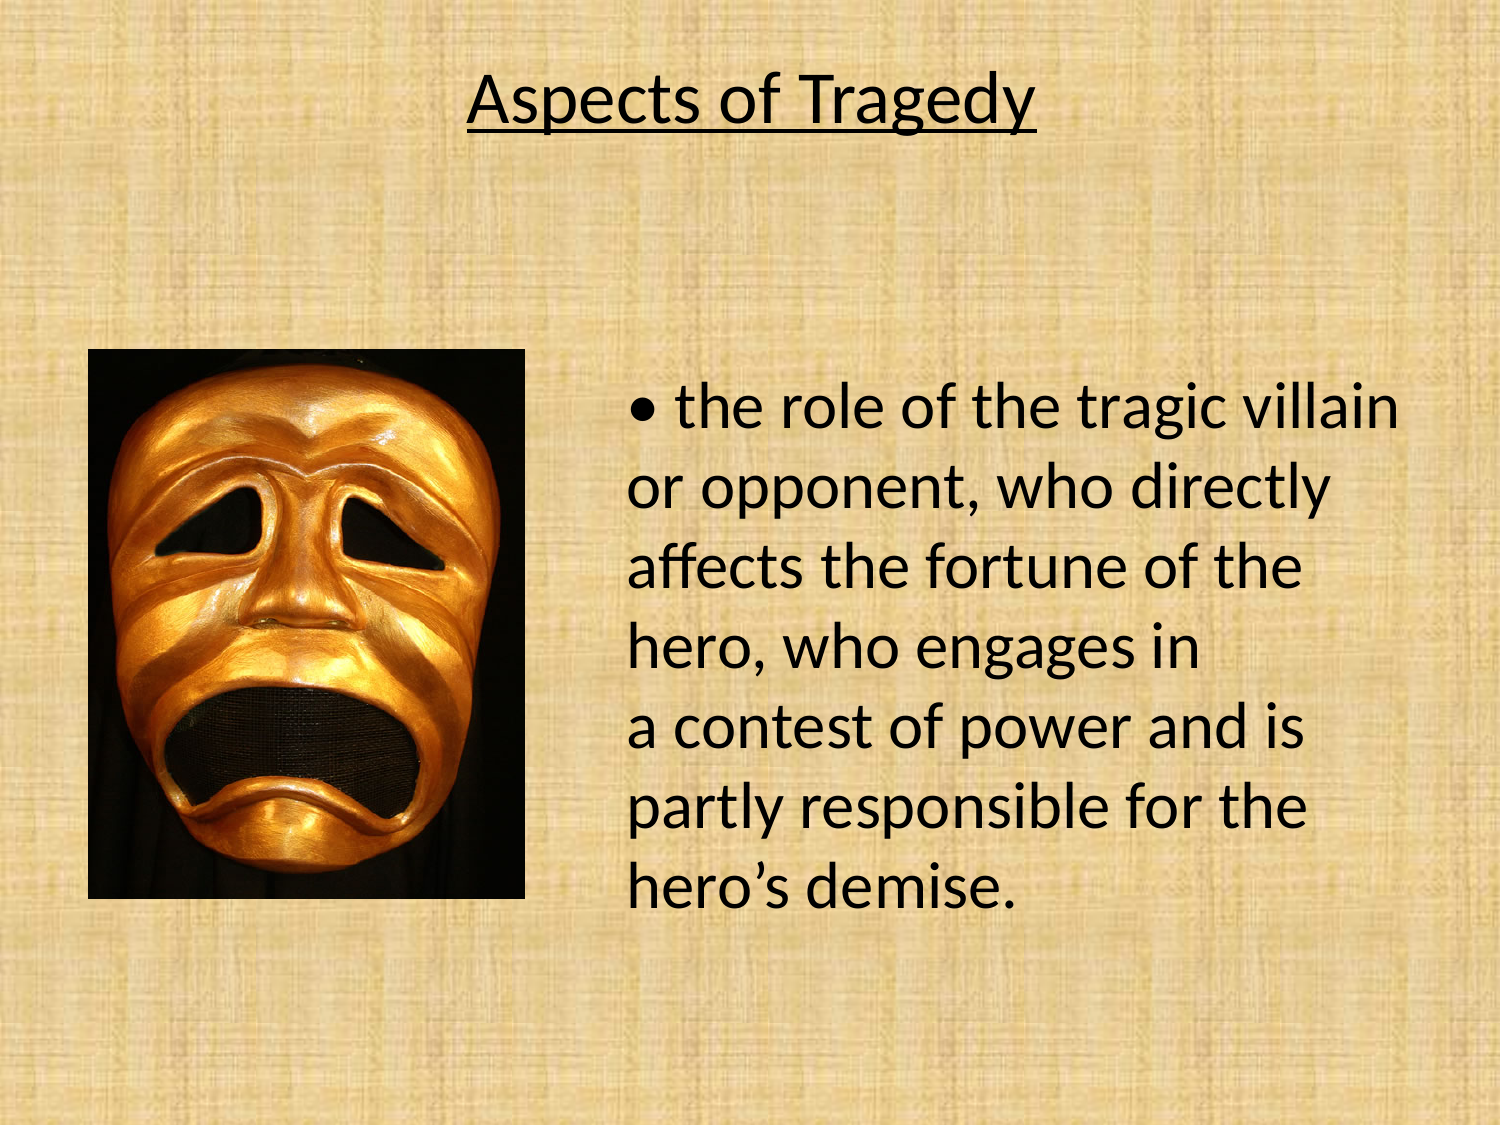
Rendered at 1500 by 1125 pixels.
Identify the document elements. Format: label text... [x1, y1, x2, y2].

picture [0, 0, 1500, 1125]
text_box • the role of the tragic villain or opponent, who directly affects the fortune of the hero, who engages in a contest of power and is partly responsible for the hero’s demise. [611, 354, 1468, 930]
title Aspects of Tragedy [76, 0, 1427, 188]
